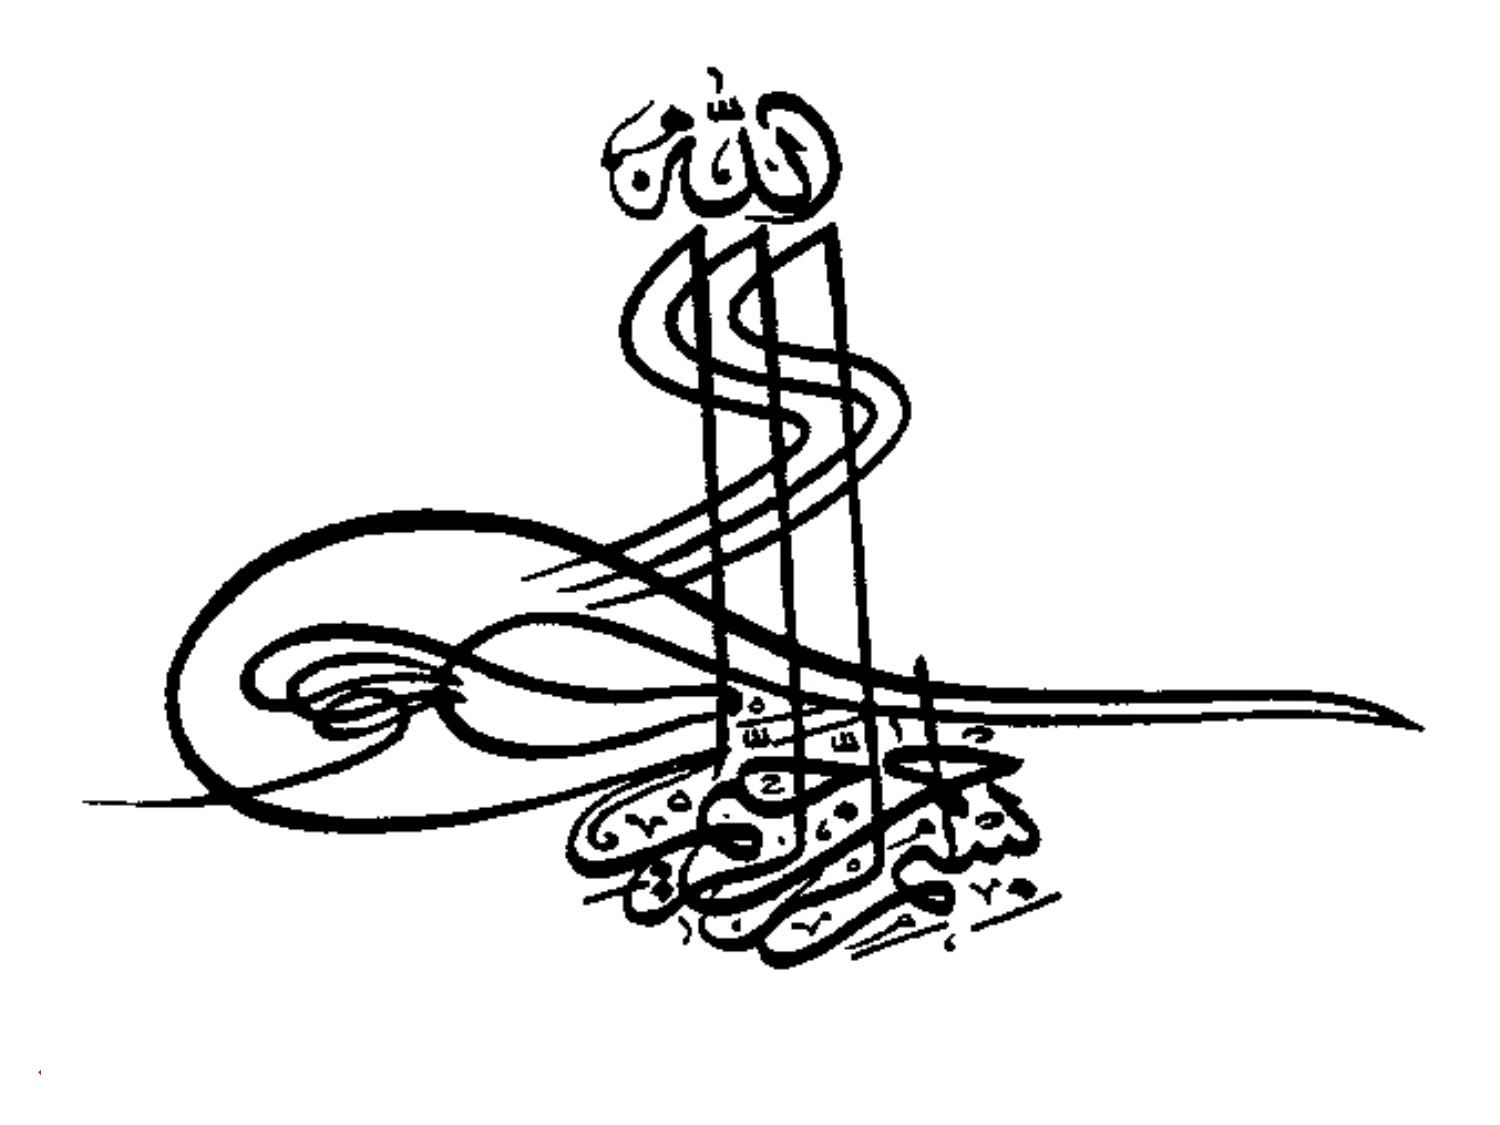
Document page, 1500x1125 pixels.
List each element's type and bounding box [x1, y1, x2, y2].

picture [41, 30, 1459, 1095]
